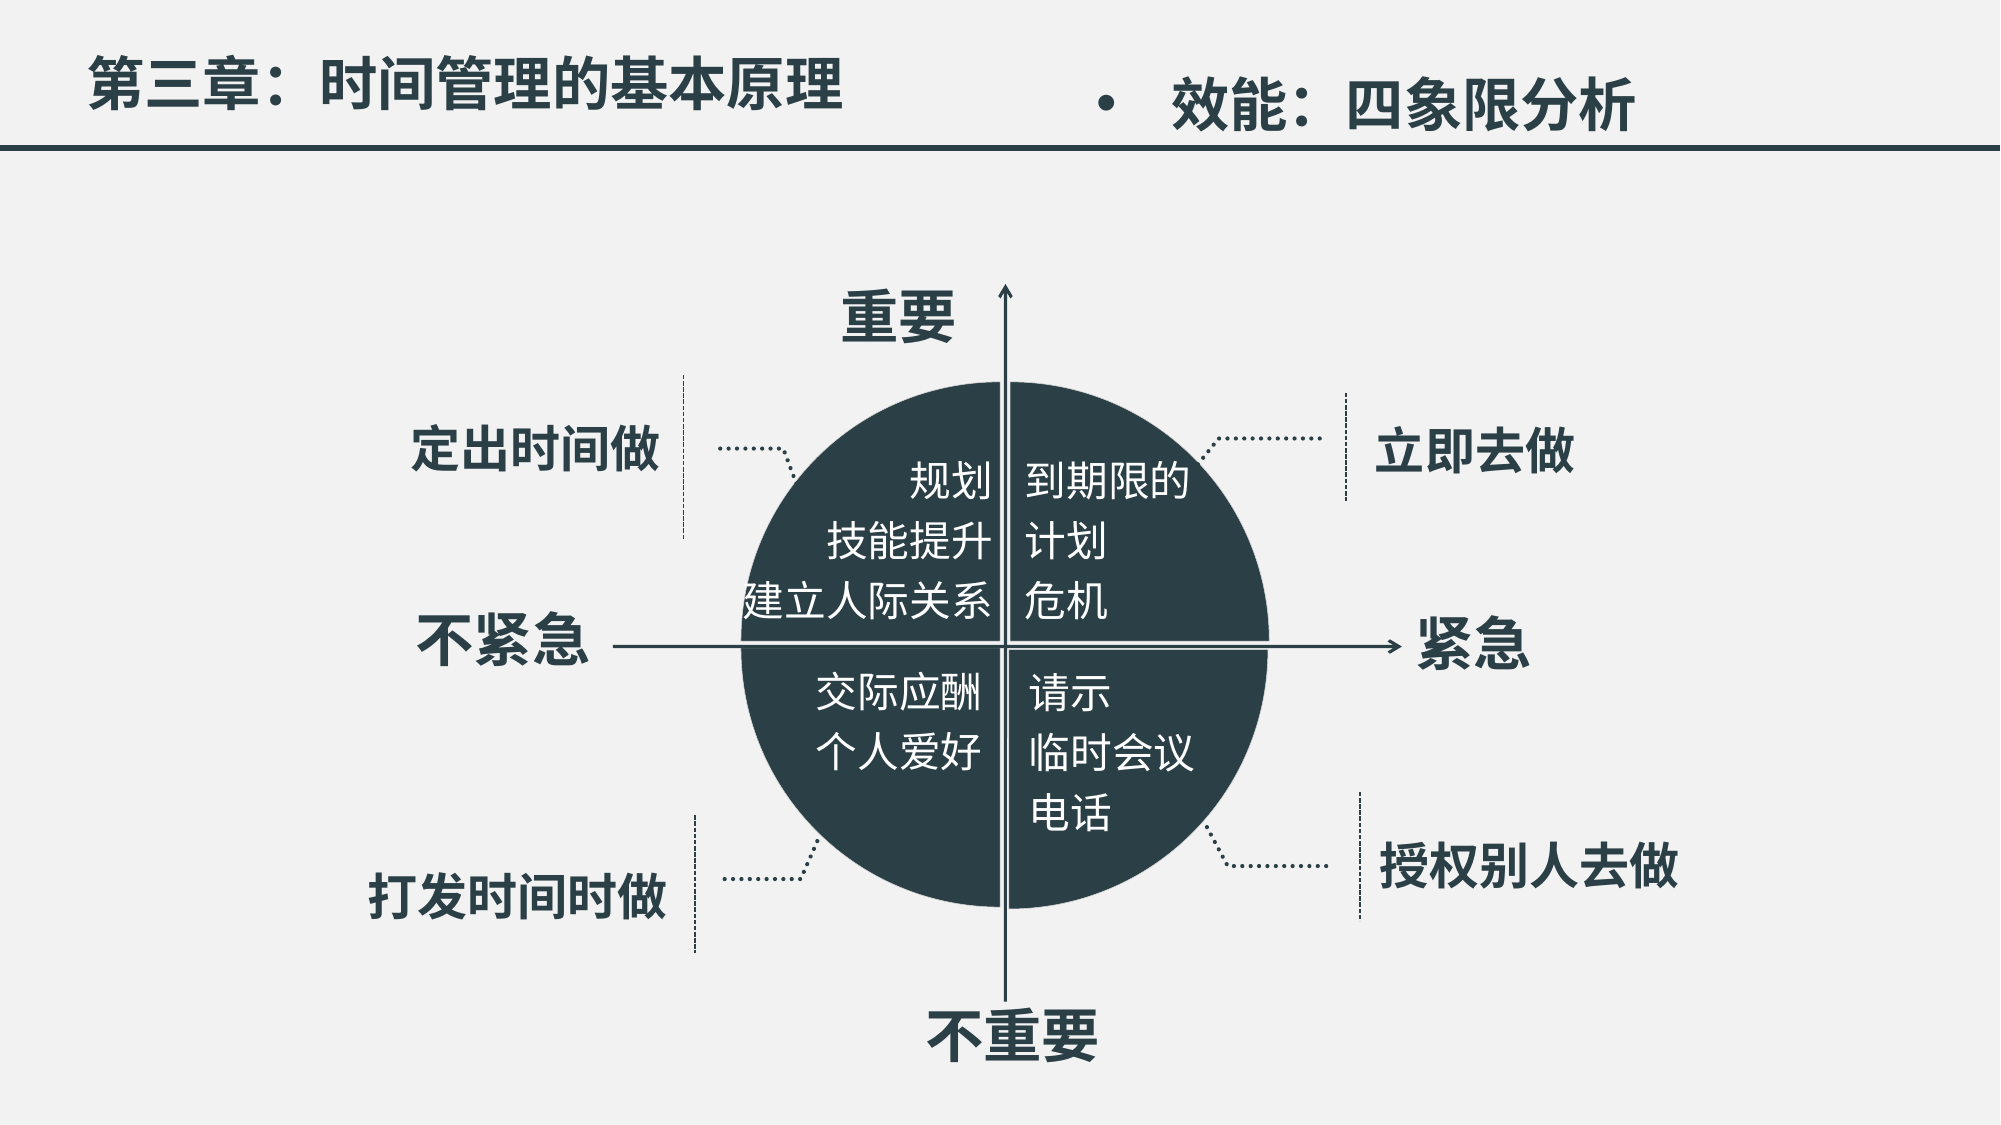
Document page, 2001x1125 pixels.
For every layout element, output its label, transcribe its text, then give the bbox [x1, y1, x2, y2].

text_box [1270, 846, 1333, 867]
text_box [998, 283, 1013, 381]
text_box 不紧急 [361, 595, 606, 681]
text_box 立即去做 [1360, 381, 1682, 487]
text_box 授权别人去做 [1364, 796, 1784, 902]
text_box 交际应酬 个人爱好 [731, 648, 740, 784]
text_box 效能：四象限分析 [1081, 60, 1666, 145]
text_box [1270, 639, 1400, 654]
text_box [740, 381, 1270, 910]
text_box [717, 448, 740, 459]
text_box [1270, 438, 1324, 450]
text_box 紧急 [1400, 600, 1575, 685]
text_box 规划 技能提升 建立人际关系 [676, 437, 740, 633]
text_box [717, 870, 740, 880]
text_box [1003, 910, 1007, 992]
text_box 不重要 [910, 992, 1194, 1077]
text_box 定出时间做 [235, 380, 676, 485]
text_box 打发时间时做 [211, 828, 683, 934]
text_box 重要 [825, 272, 1011, 358]
text_box 第三章：时间管理的基本原理 [71, 39, 859, 125]
text_box [612, 644, 740, 649]
